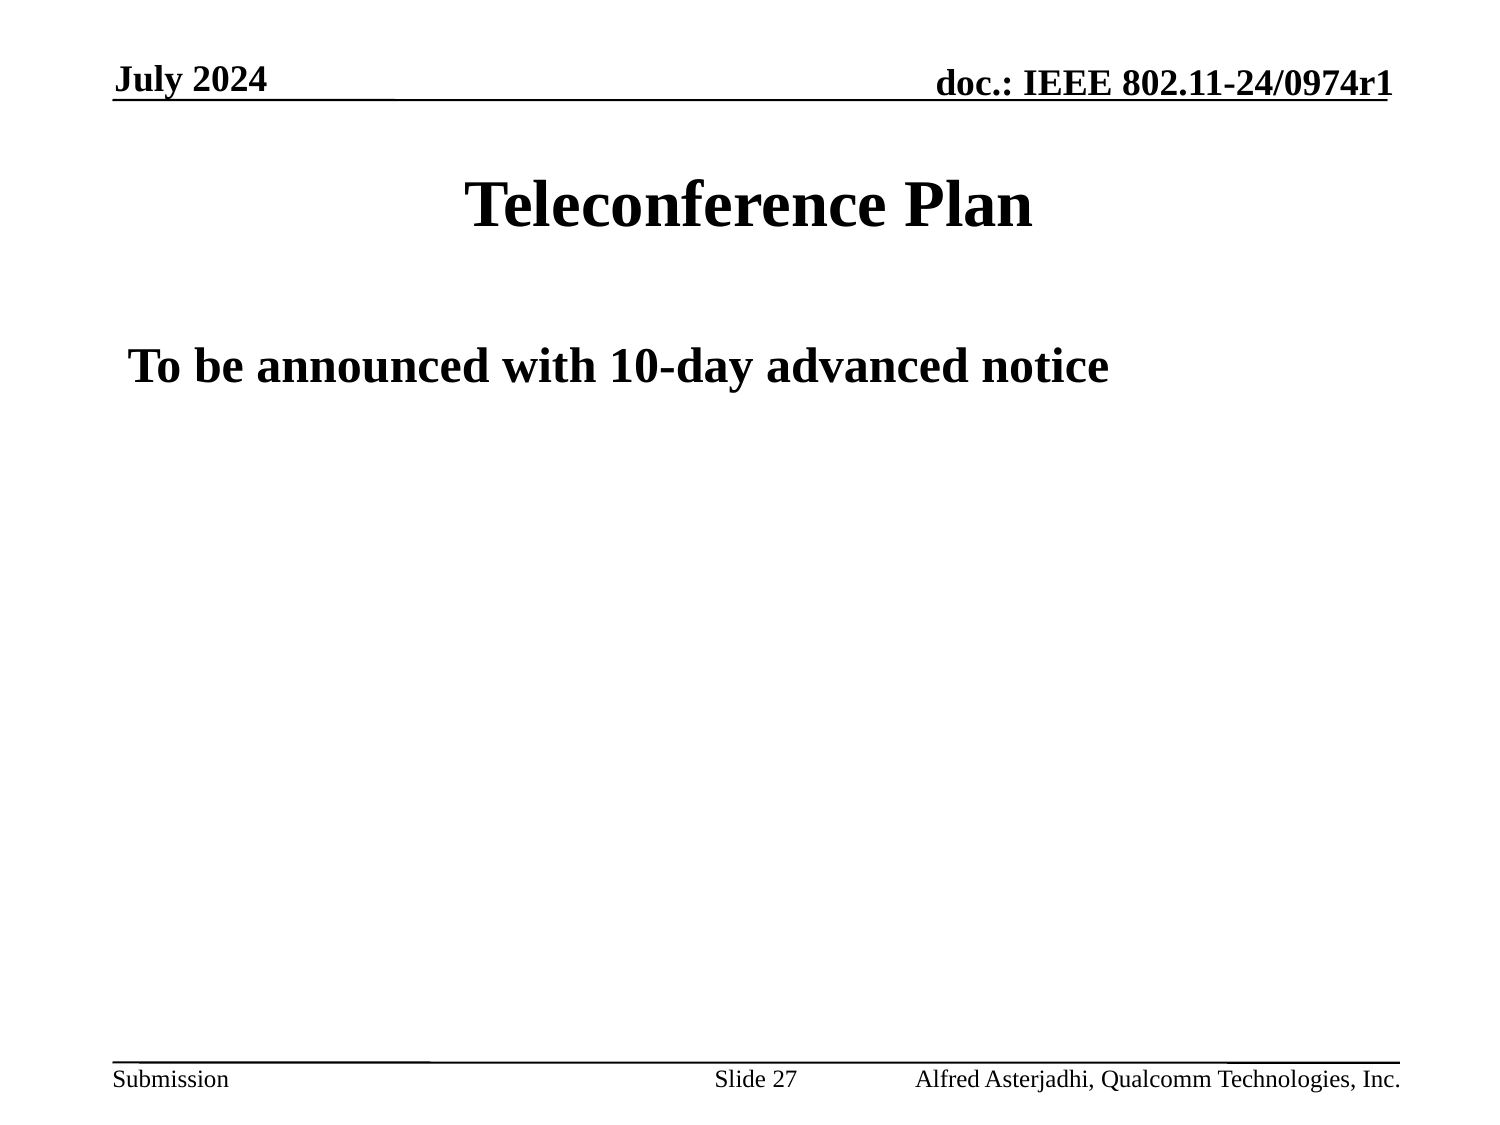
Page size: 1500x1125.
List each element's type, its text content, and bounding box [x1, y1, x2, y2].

slide_number Slide 27 [712, 1061, 800, 1123]
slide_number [114, 54, 423, 100]
title Teleconference Plan [112, 112, 1388, 288]
footer Alfred Asterjadhi, Qualcomm Technologies, Inc. [878, 1061, 1402, 1093]
list To be announced with 10-day advanced notice [112, 324, 1388, 1000]
